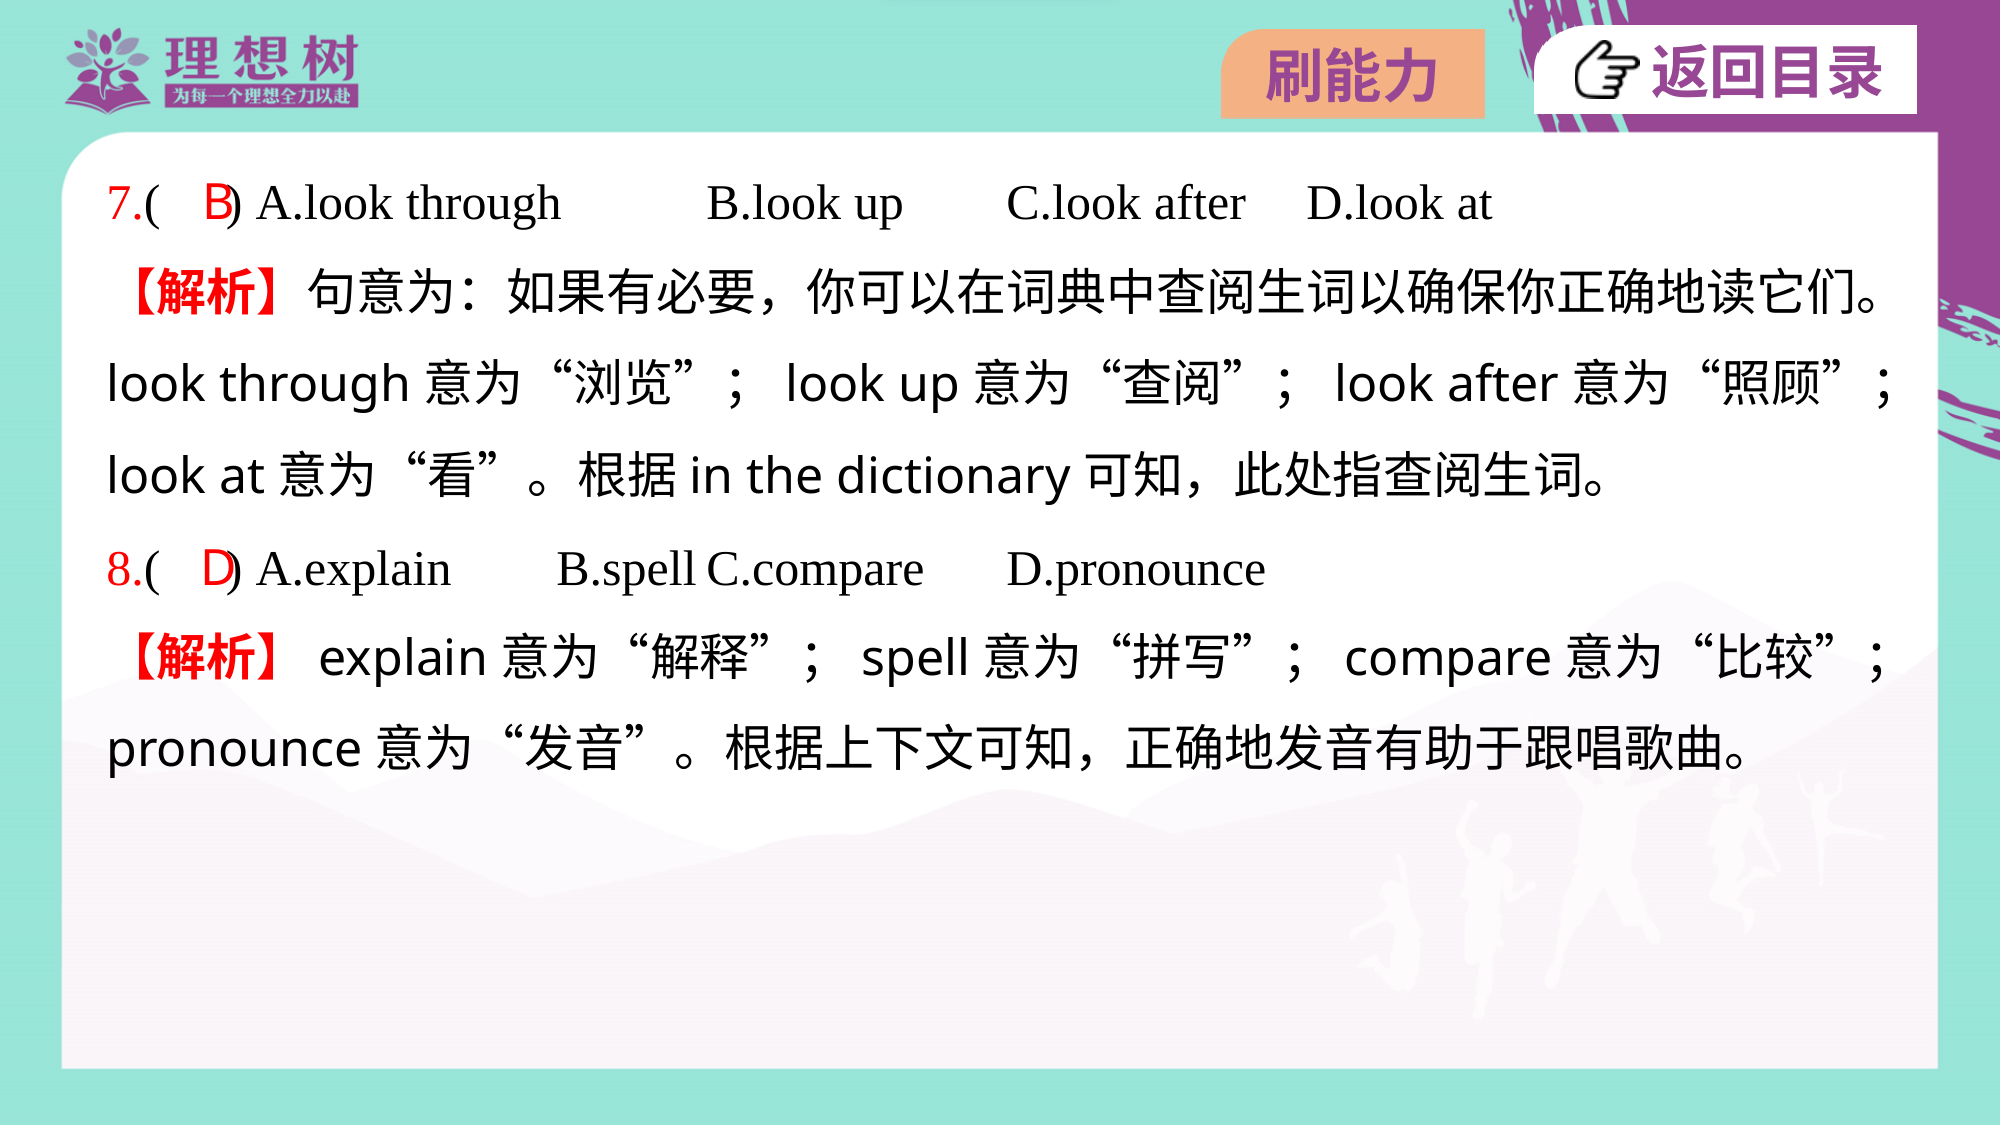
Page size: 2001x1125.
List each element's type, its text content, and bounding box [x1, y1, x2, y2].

text_box 7.( ) A.look through B.look up C.look after D.look at [106, 141, 188, 228]
picture [0, 0, 2000, 1125]
text_box B [188, 141, 250, 228]
text_box 8.( ) A.explain B.spell C.compare D.pronounce [250, 507, 1895, 593]
text_box D [188, 507, 250, 593]
text_box 【解析】句意为：如果有必要，你可以在词典中查阅生词以确保你正确地读它们。 look through意为“浏览”；look up意为“查阅”；look after意为“照顾”； look at意为“看”。根据in the dictionary可知，此处指查阅生词。 [106, 228, 1895, 504]
text_box 8.( ) A.explain B.spell C.compare D.pronounce [106, 507, 188, 593]
text_box 7.( ) A.look through B.look up C.look after D.look at [250, 141, 1895, 228]
text_box 【解析】explain意为“解释”；spell意为“拼写”；compare意为“比较”； pronounce意为“发音”。根据上下文可知，正确地发音有助于跟唱歌曲。 [106, 593, 1895, 777]
